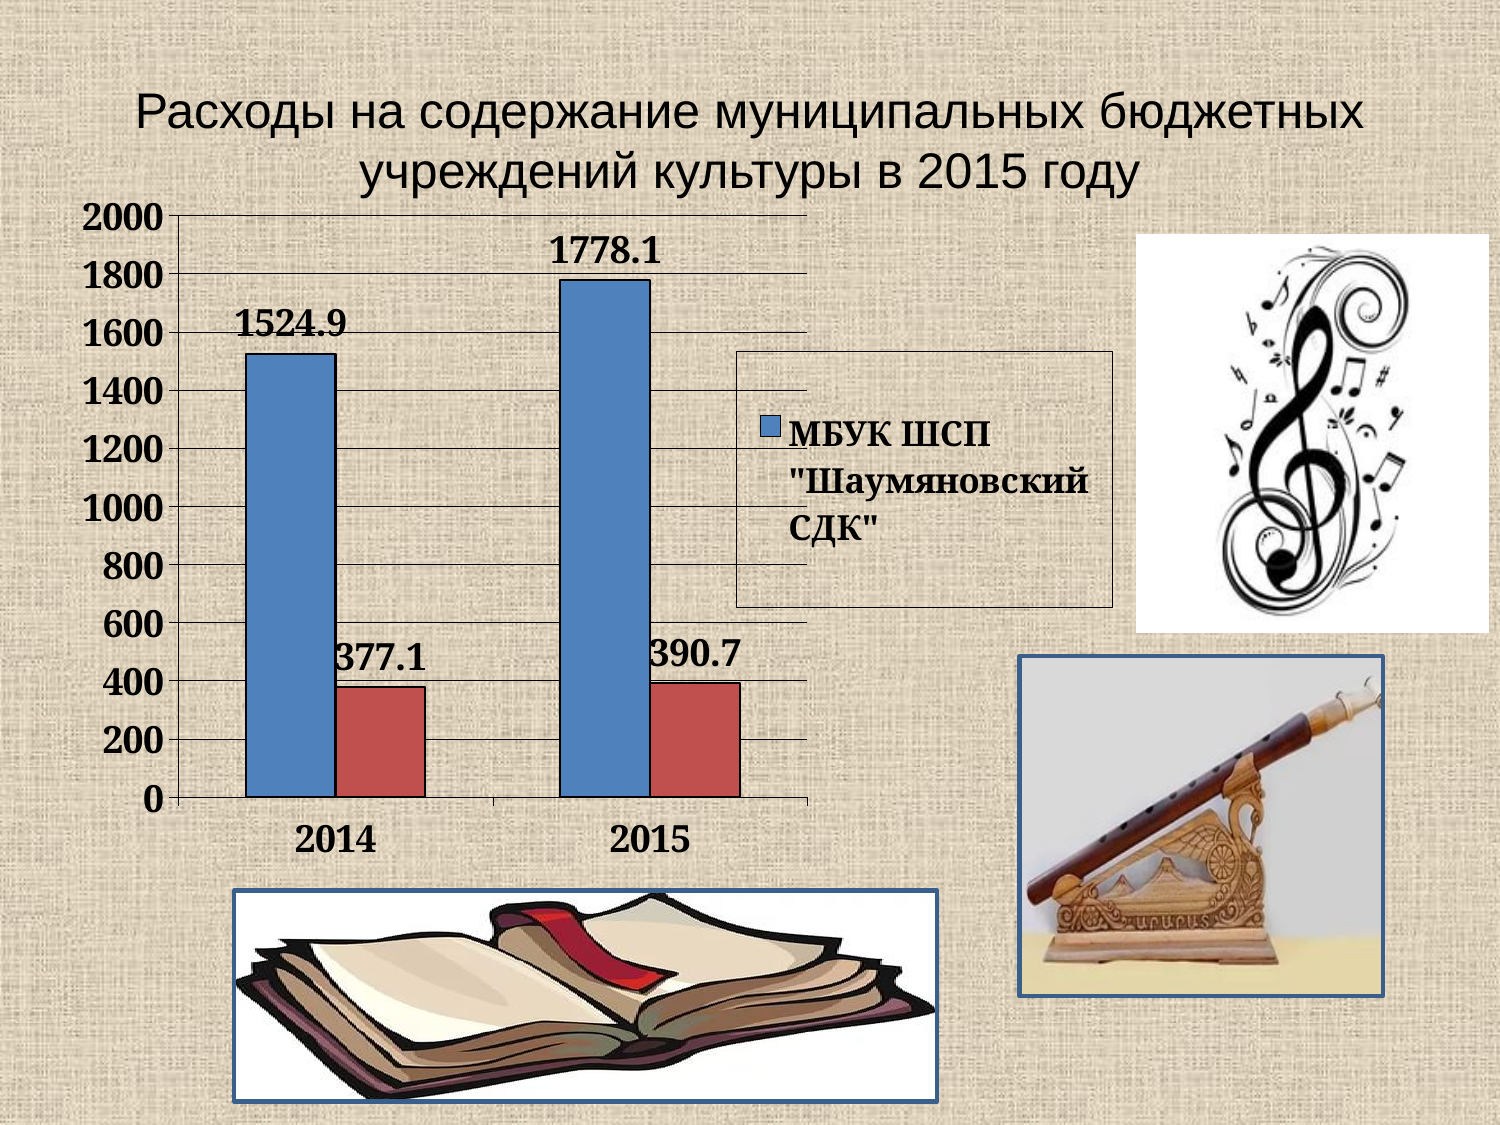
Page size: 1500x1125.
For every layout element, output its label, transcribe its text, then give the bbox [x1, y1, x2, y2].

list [1136, 234, 1489, 634]
title Расходы на содержание муниципальных бюджетных учреждений культуры в 2015 году [75, 45, 1425, 233]
picture [0, 0, 1500, 1125]
chart [81, 163, 1149, 907]
text_box [232, 916, 939, 1104]
text_box [1017, 654, 1385, 998]
